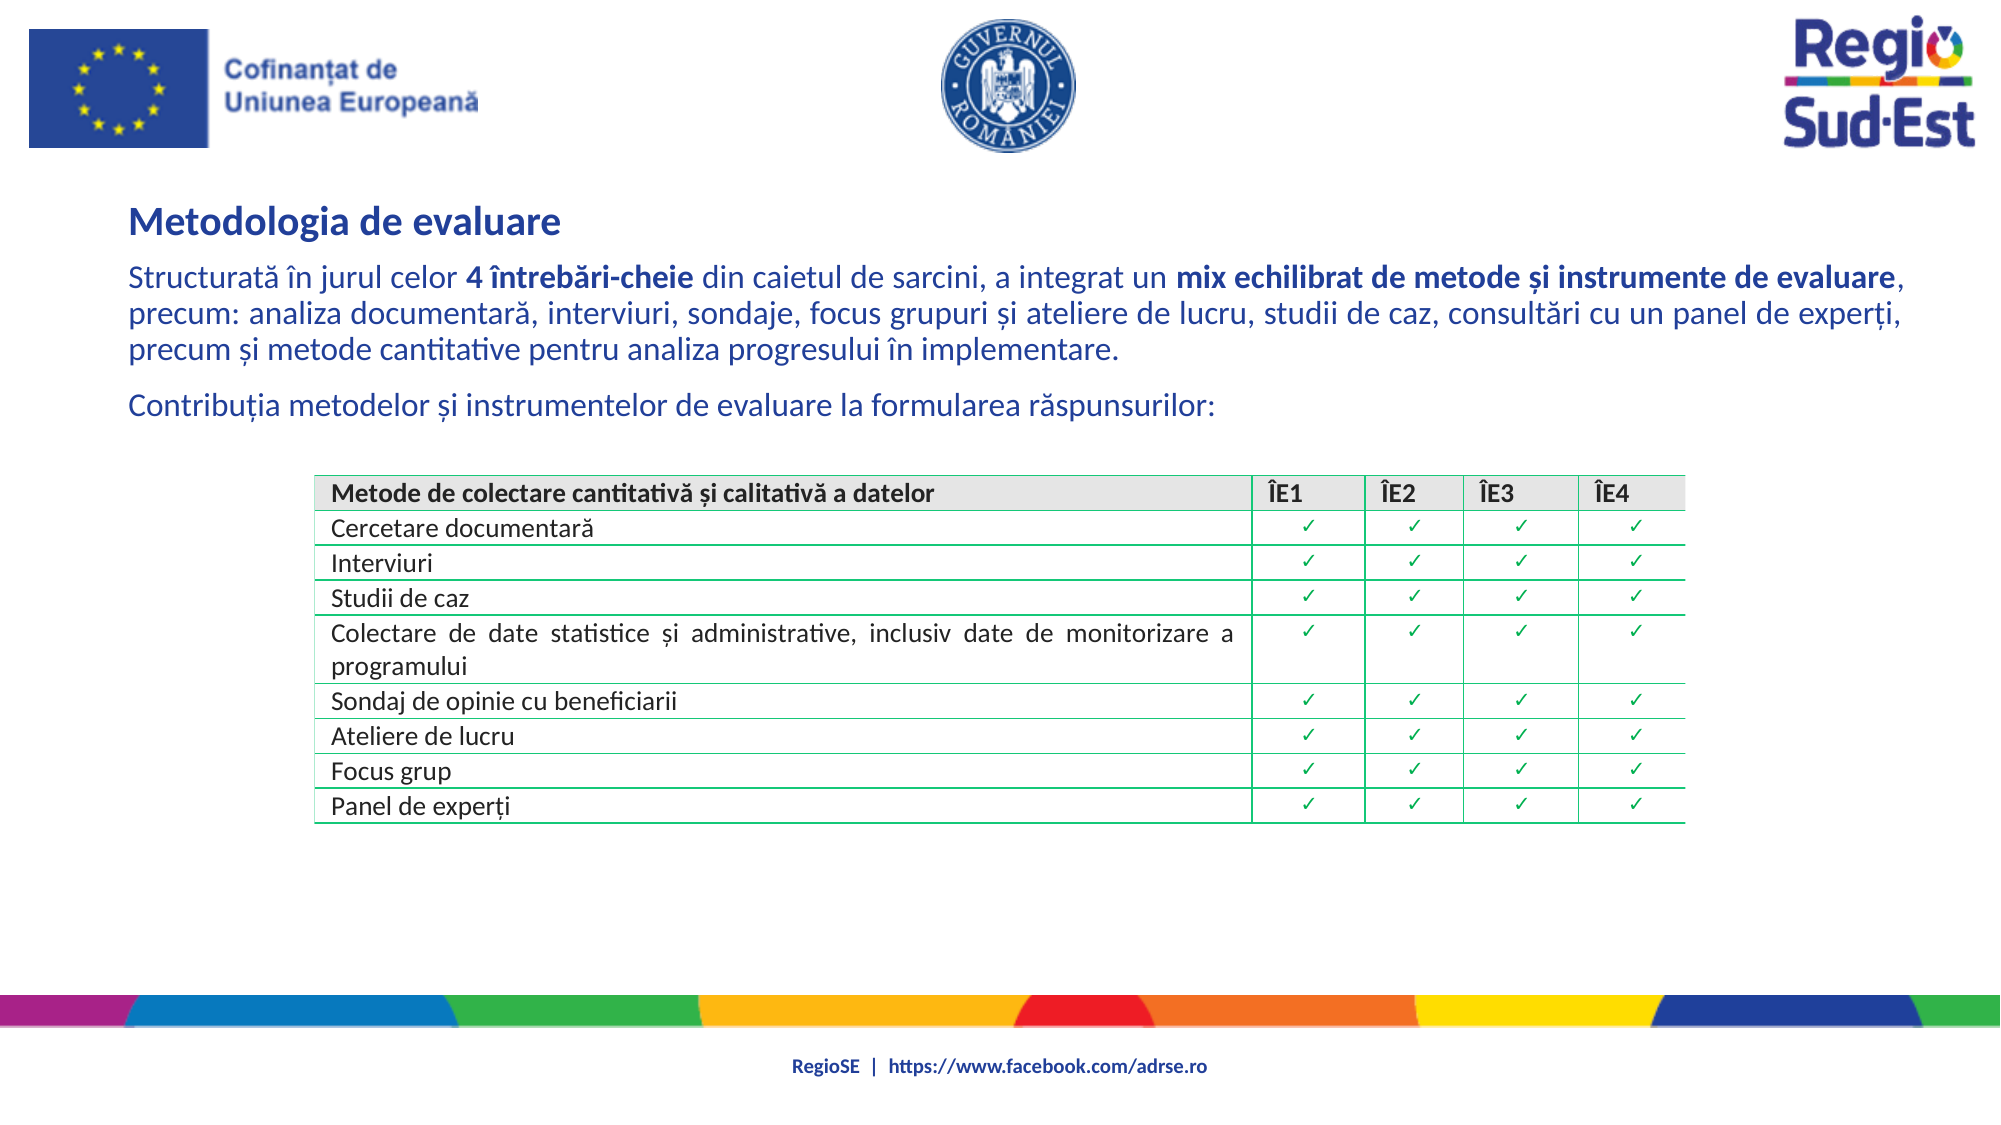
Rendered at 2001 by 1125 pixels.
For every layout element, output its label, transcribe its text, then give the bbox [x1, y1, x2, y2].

picture [28, 28, 478, 148]
text_box Metodologia de evaluare [113, 186, 1213, 252]
picture [941, 19, 1076, 153]
picture [1759, 0, 2000, 220]
text_box RegioSE | https://www.facebook.com/adrse.ro [776, 1029, 1223, 1085]
picture [0, 995, 2000, 1029]
picture [314, 474, 1686, 897]
subtitle Structurată în jurul celor 4 întrebări-cheie din caietul de sarcini, a integrat un mix echilibrat de metode și instrumente de evaluare, precum: analiza documentară, interviuri, sondaje, focus grupuri și ateliere de lucru, studii de caz, consultări cu un panel de experți, precum și metode cantitative pentru analiza progresului în implementare. Contribuția metodelor și instrumentelor de evaluare la formularea răspunsurilor: [113, 252, 1920, 312]
